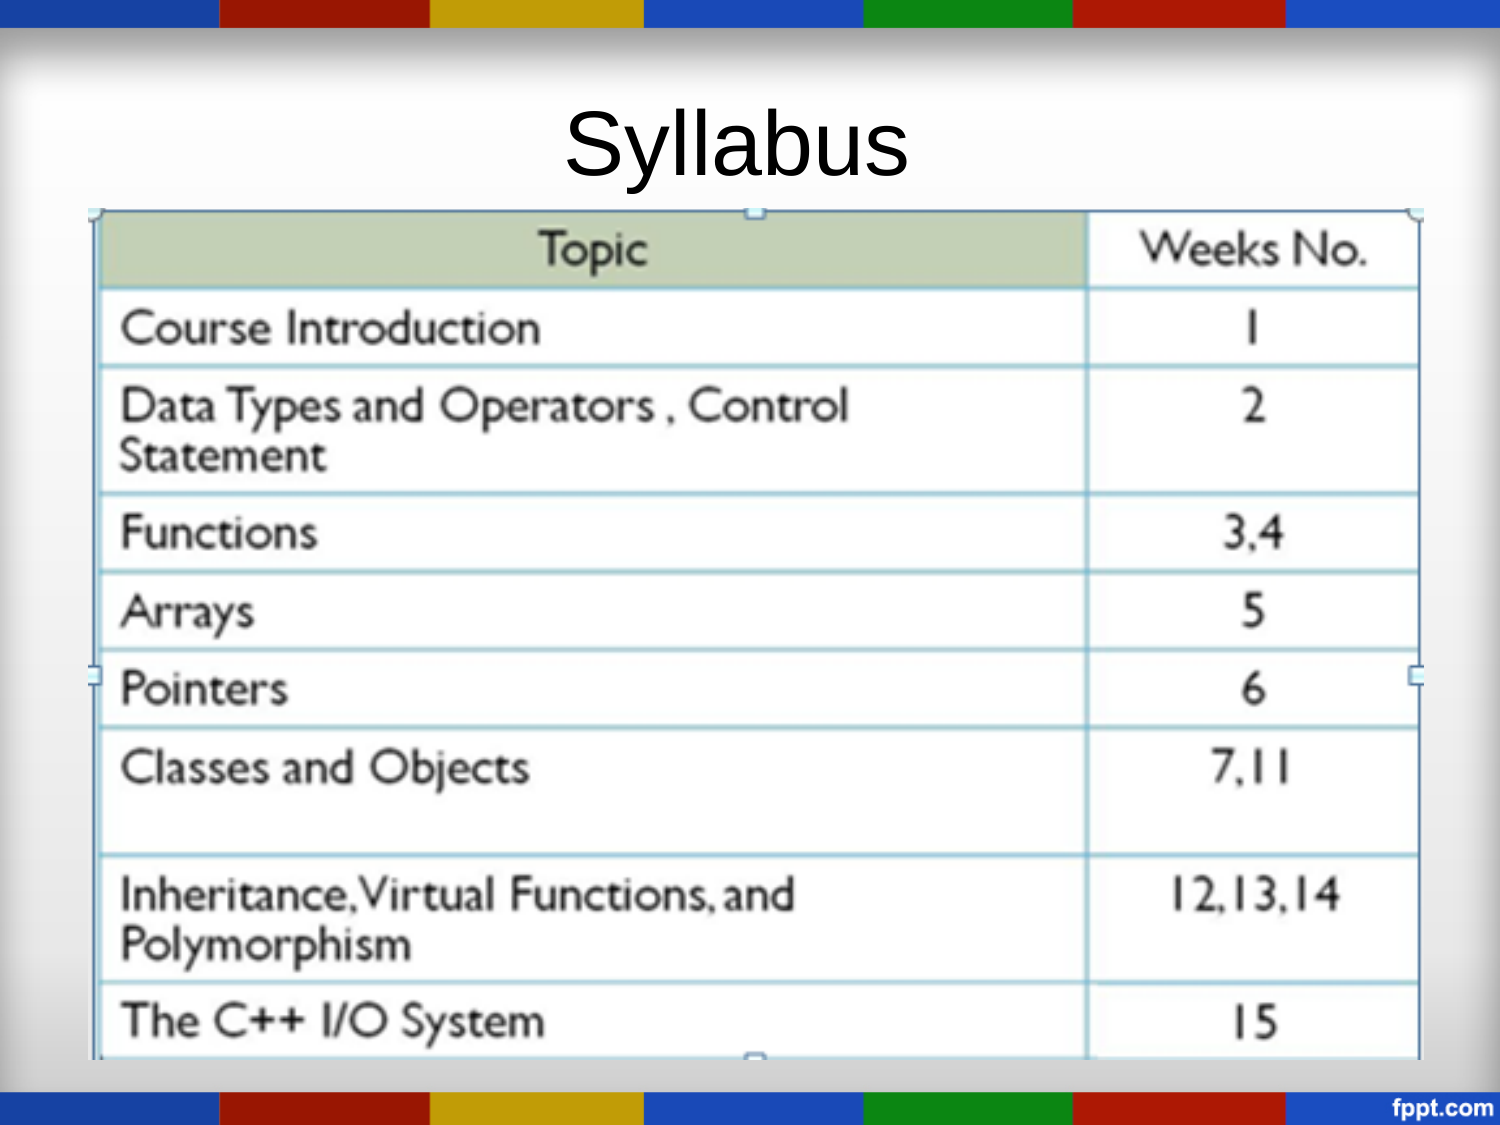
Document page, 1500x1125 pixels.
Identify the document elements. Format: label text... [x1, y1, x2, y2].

picture [0, 0, 1500, 1125]
title Syllabus [74, 44, 1426, 233]
